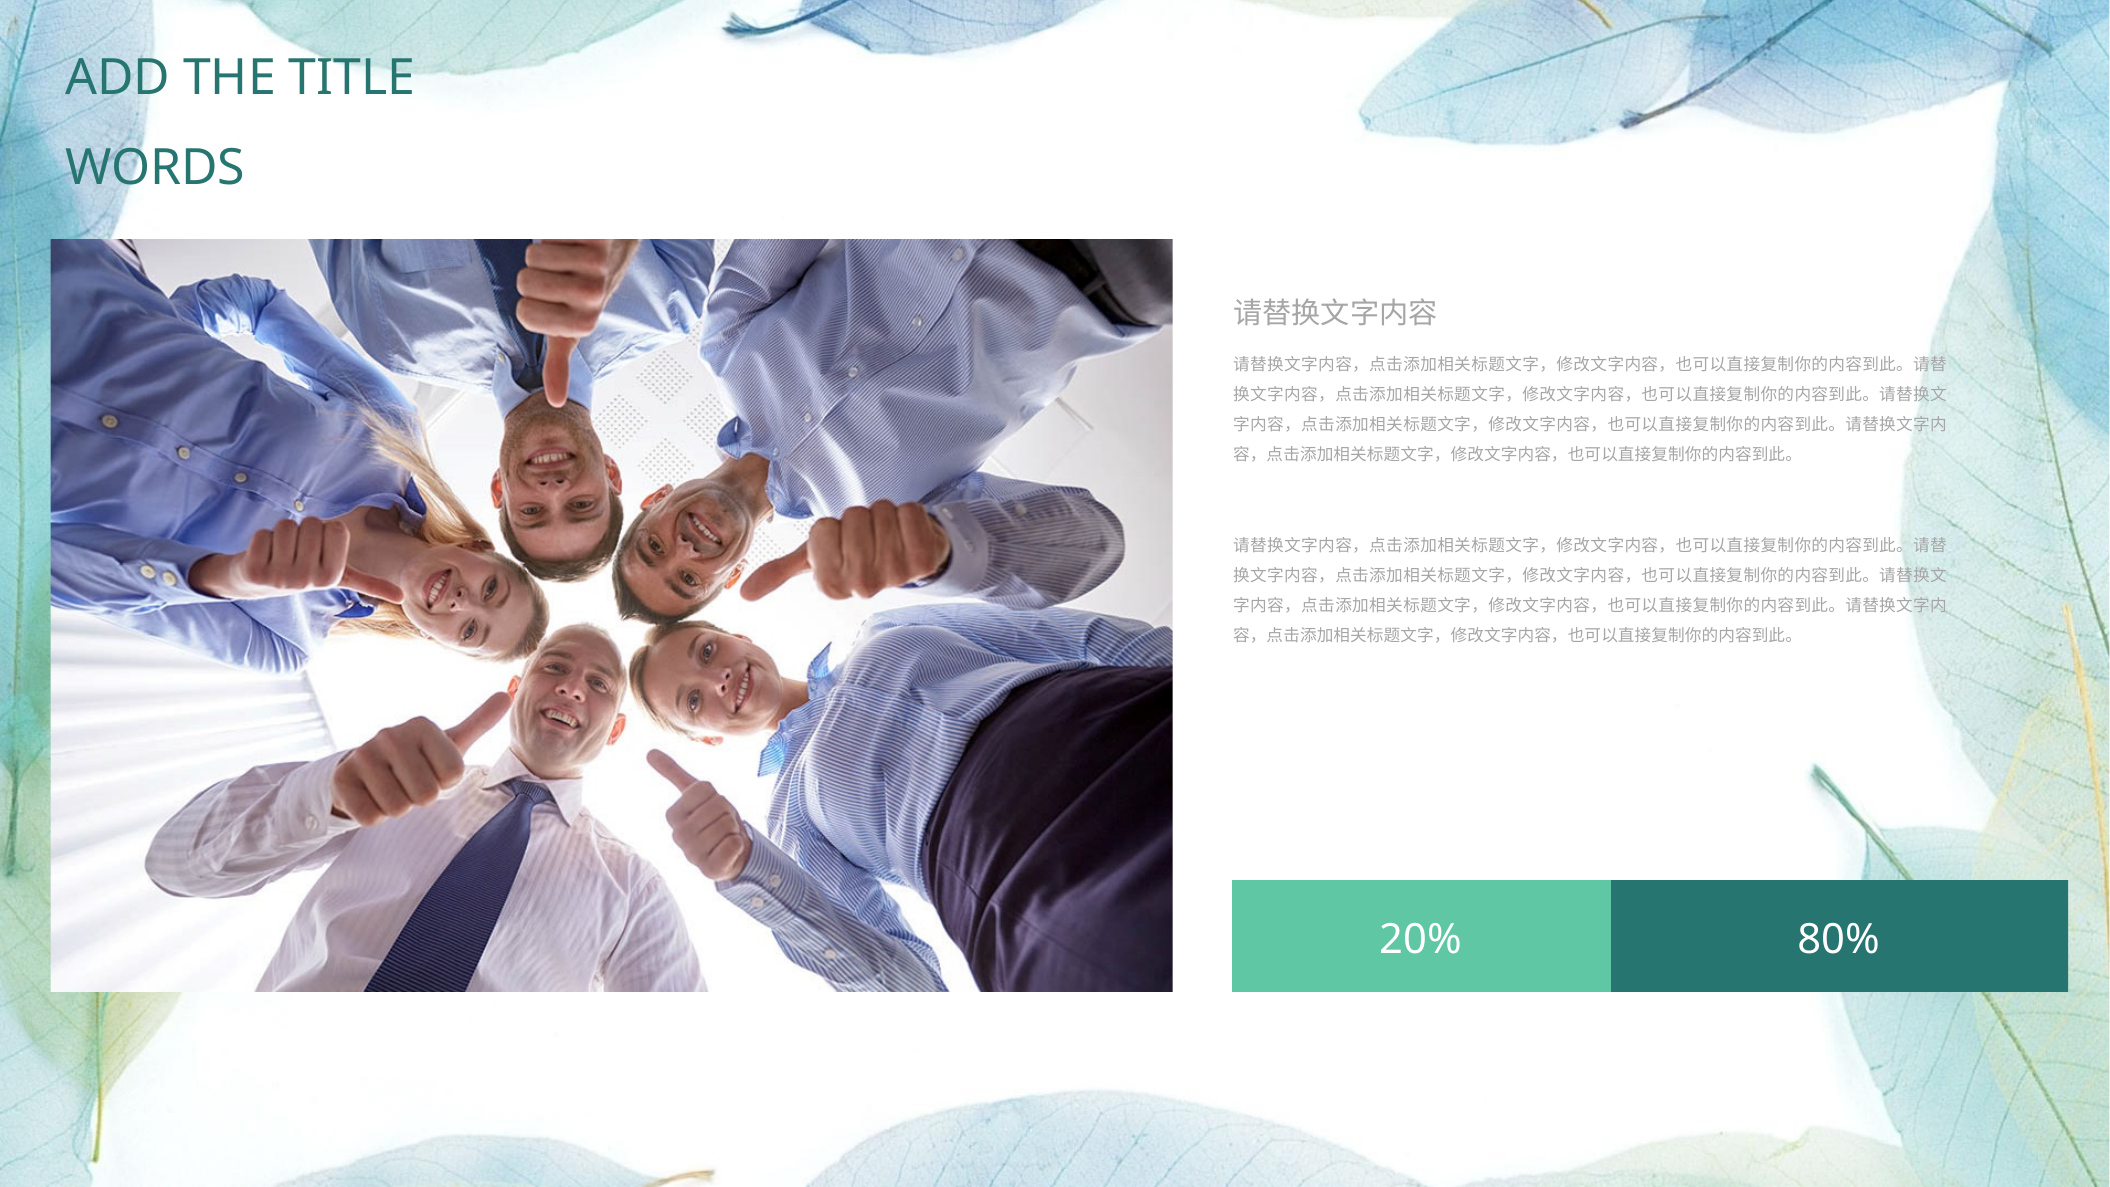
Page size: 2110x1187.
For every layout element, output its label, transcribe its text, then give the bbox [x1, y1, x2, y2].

text_box 请替换文字内容，点击添加相关标题文字，修改文字内容，也可以直接复制你的内容到此。请替换文字内容，点击添加相关标题文字，修改文字内容，也可以直接复制你的内容到此。请替换文字内容，点击添加相关标题文字，修改文字内容，也可以直接复制你的内容到此。请替换文字内容，点击添加相关标题文字，修改文字内容，也可以直接复制你的内容到此。 [1217, 336, 1964, 461]
picture [0, 0, 2110, 1187]
text_box 20% [1364, 904, 1519, 969]
text_box [1610, 879, 2069, 993]
text_box [1231, 879, 1610, 993]
text_box ADD THE TITLE WORDS [50, 7, 583, 202]
text_box 请替换文字内容，点击添加相关标题文字，修改文字内容，也可以直接复制你的内容到此。请替换文字内容，点击添加相关标题文字，修改文字内容，也可以直接复制你的内容到此。请替换文字内容，点击添加相关标题文字，修改文字内容，也可以直接复制你的内容到此。请替换文字内容，点击添加相关标题文字，修改文字内容，也可以直接复制你的内容到此。 [1217, 517, 1964, 642]
text_box 请替换文字内容 [1217, 286, 1519, 336]
text_box [50, 238, 1174, 993]
text_box 80% [1782, 904, 1937, 969]
